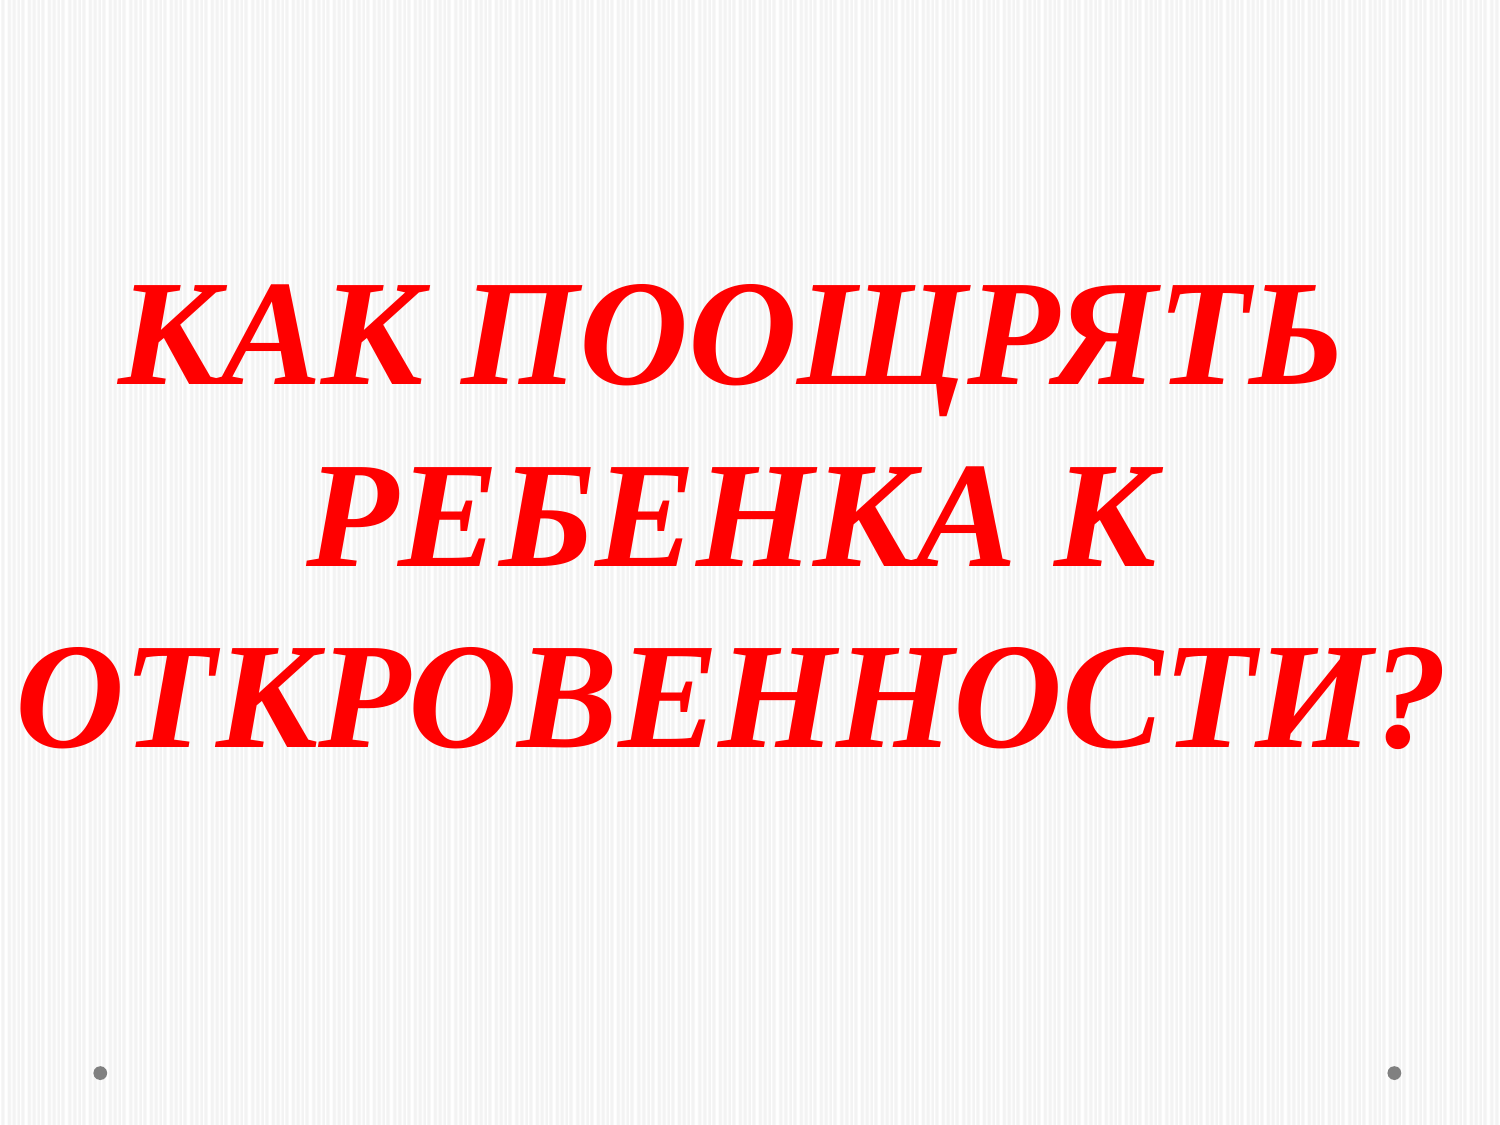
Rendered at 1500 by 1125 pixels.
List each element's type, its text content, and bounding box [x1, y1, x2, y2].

subtitle КАК ПООЩРЯТЬ РЕБЕНКА К ОТКРОВЕННОСТИ? [0, 42, 1465, 1012]
